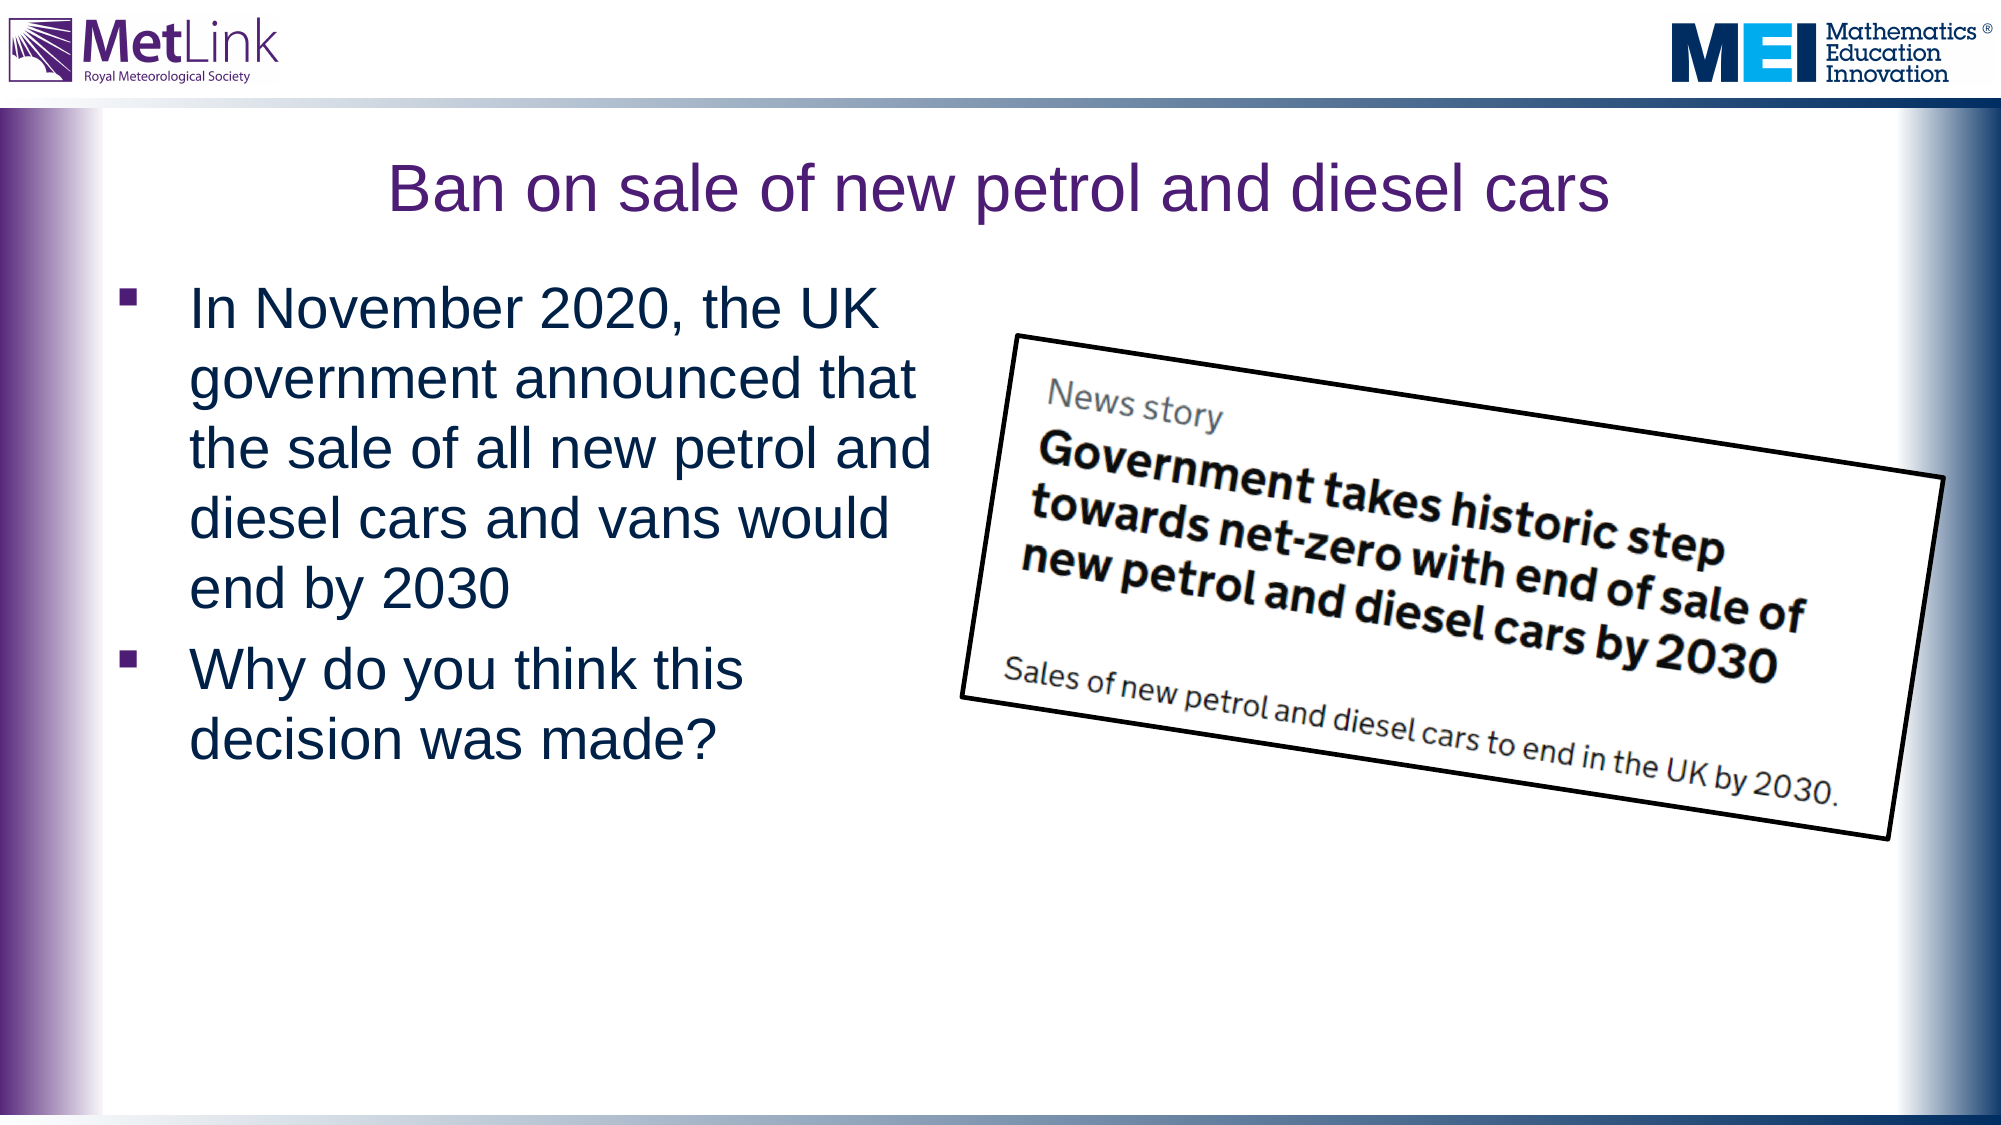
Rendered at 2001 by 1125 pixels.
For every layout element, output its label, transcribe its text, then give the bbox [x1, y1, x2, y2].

title Ban on sale of new petrol and diesel cars [99, 137, 1900, 233]
list In November 2020, the UK government announced that the sale of all new petrol and diesel cars and vans would end by 2030 Why do you think this decision was made? [99, 262, 965, 1005]
picture [1664, 14, 1995, 85]
picture [966, 340, 1940, 836]
picture [7, 14, 279, 85]
